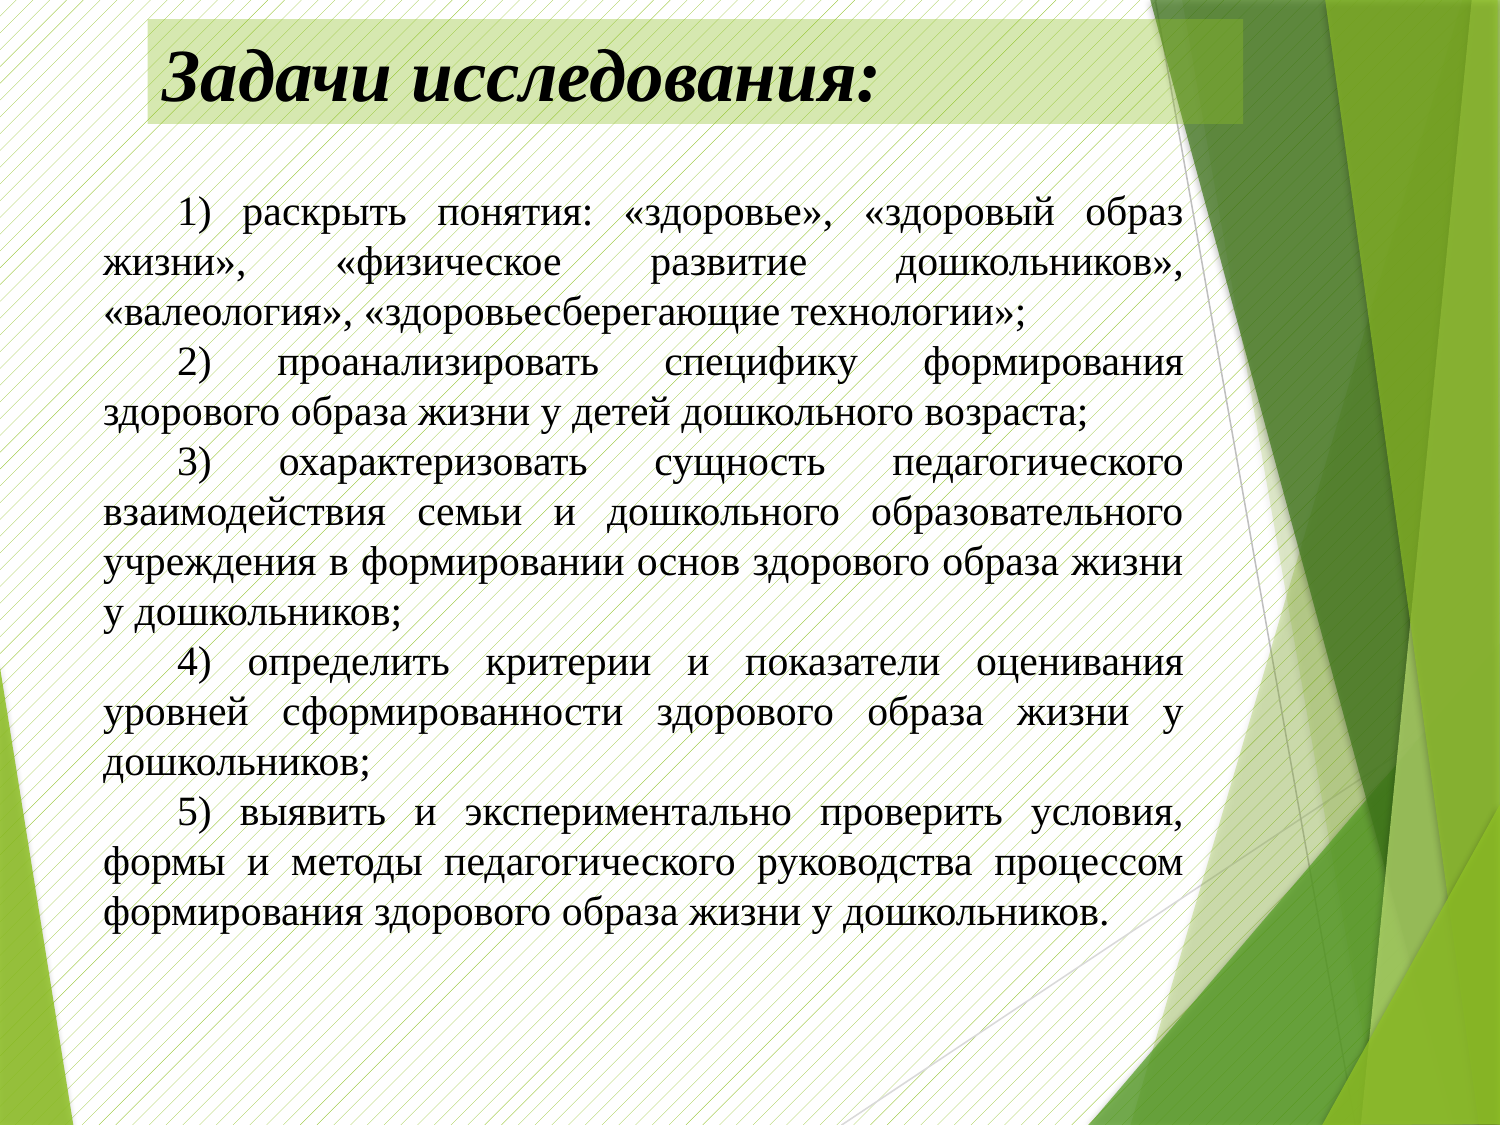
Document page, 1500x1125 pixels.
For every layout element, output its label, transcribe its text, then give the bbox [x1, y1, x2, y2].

text_box 1) раскрыть понятия: «здоровье», «здоровый образ жизни», «физическое развитие дошкольников», «валеология», «здоровьесберегающие технологии»; 2) проанализировать специфику формирования здорового образа жизни у детей дошкольного возраста; 3) охарактеризовать сущность педагогического взаимодействия семьи и дошкольного образовательного учреждения в формировании основ здорового образа жизни у дошкольников; 4) определить критерии и показатели оценивания уровней сформированности здорового образа жизни у дошкольников; 5) выявить и экспериментально проверить условия, формы и методы педагогического руководства процессом формирования здорового образа жизни у дошкольников. [88, 176, 1199, 942]
text_box Задачи исследования: [147, 19, 1244, 124]
